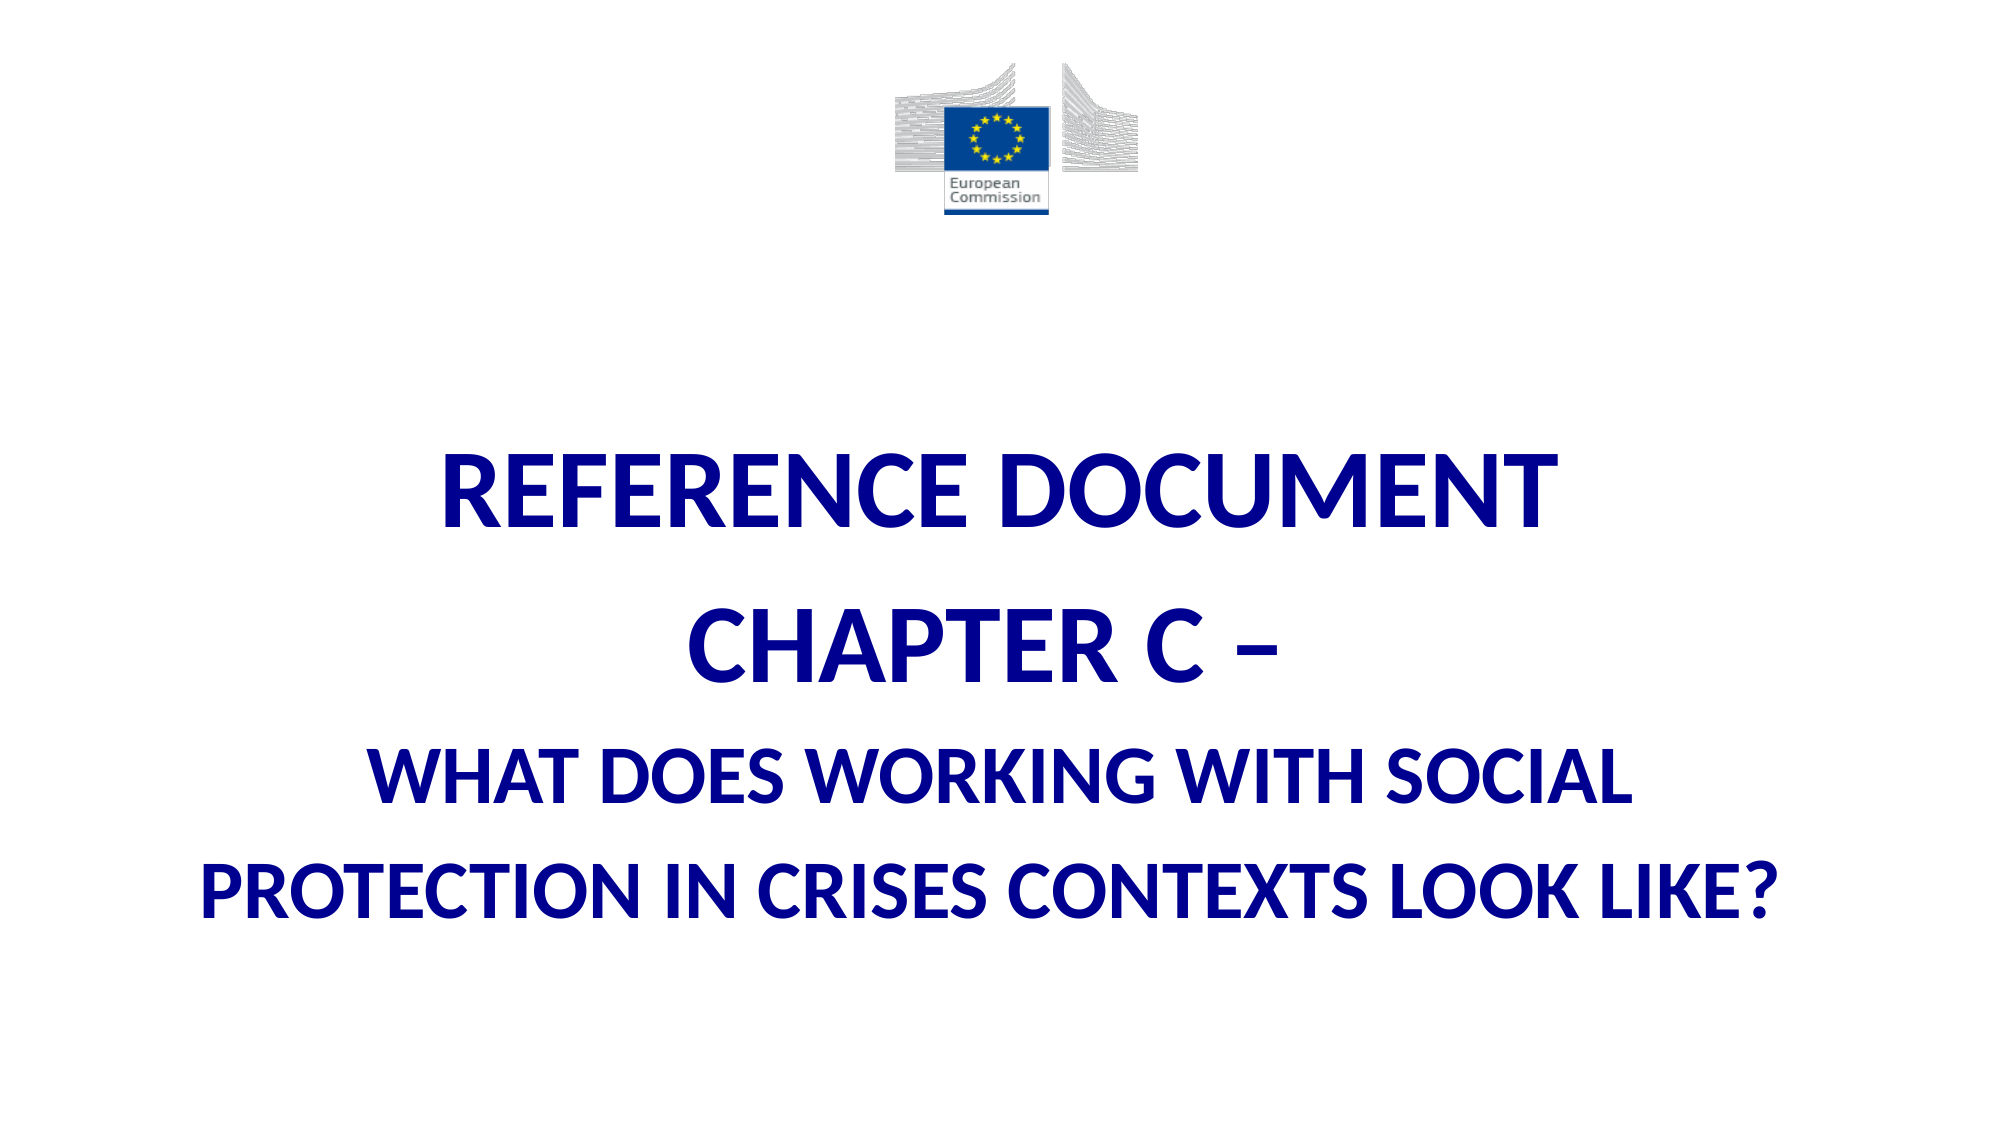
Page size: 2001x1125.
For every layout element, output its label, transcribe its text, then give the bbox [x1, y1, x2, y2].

text_box REFERENCE DOCUMENT CHAPTER C – WHAT DOES WORKING WITH SOCIAL PROTECTION IN CRISES CONTEXTS LOOK LIKE? [161, 252, 1838, 719]
picture [894, 62, 1138, 215]
